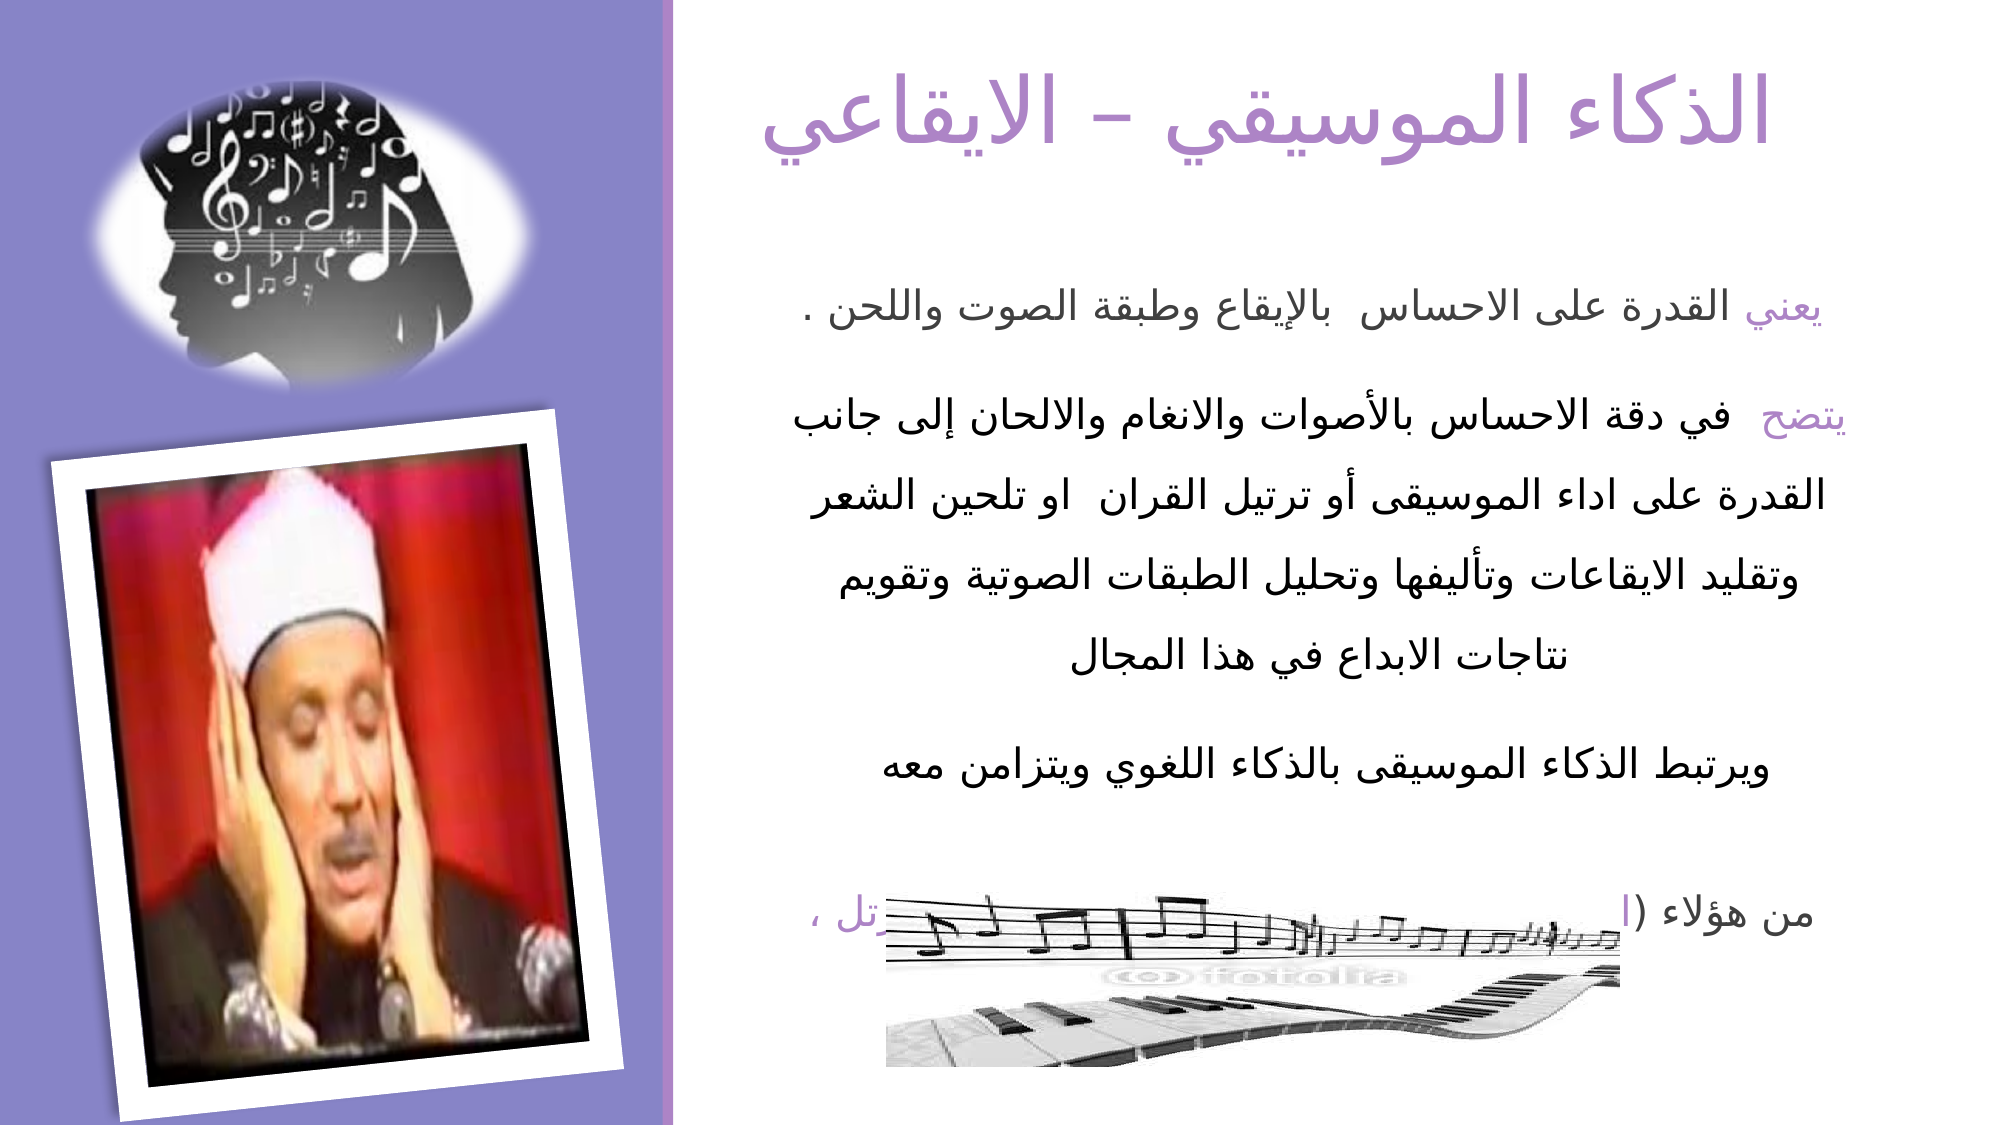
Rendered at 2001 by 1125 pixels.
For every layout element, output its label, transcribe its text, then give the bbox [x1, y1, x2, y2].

title الذكاء الموسيقي – الايقاعي [654, 70, 1853, 170]
picture [87, 444, 589, 1087]
picture [76, 69, 547, 402]
picture [886, 884, 1621, 1067]
list يعني القدرة على الاحساس بالإيقاع وطبقة الصوت واللحن . يتضح في دقة الاحساس بالأصوات والانغام والالحان إلى جانب القدرة على اداء الموسيقى أو ترتيل القران او تلحين الشعر وتقليد الايقاعات وتأليفها وتحليل الطبقات الصوتية وتقويم نتاجات الابداع في هذا المجال ويرتبط الذكاء الموسيقى بالذكاء اللغوي ويتزامن معه من هؤلاء (اخصائي مؤثرات صوتية ، مهندس صوت ، مرتل ، منشد ، مغني ) [787, 167, 1853, 1030]
